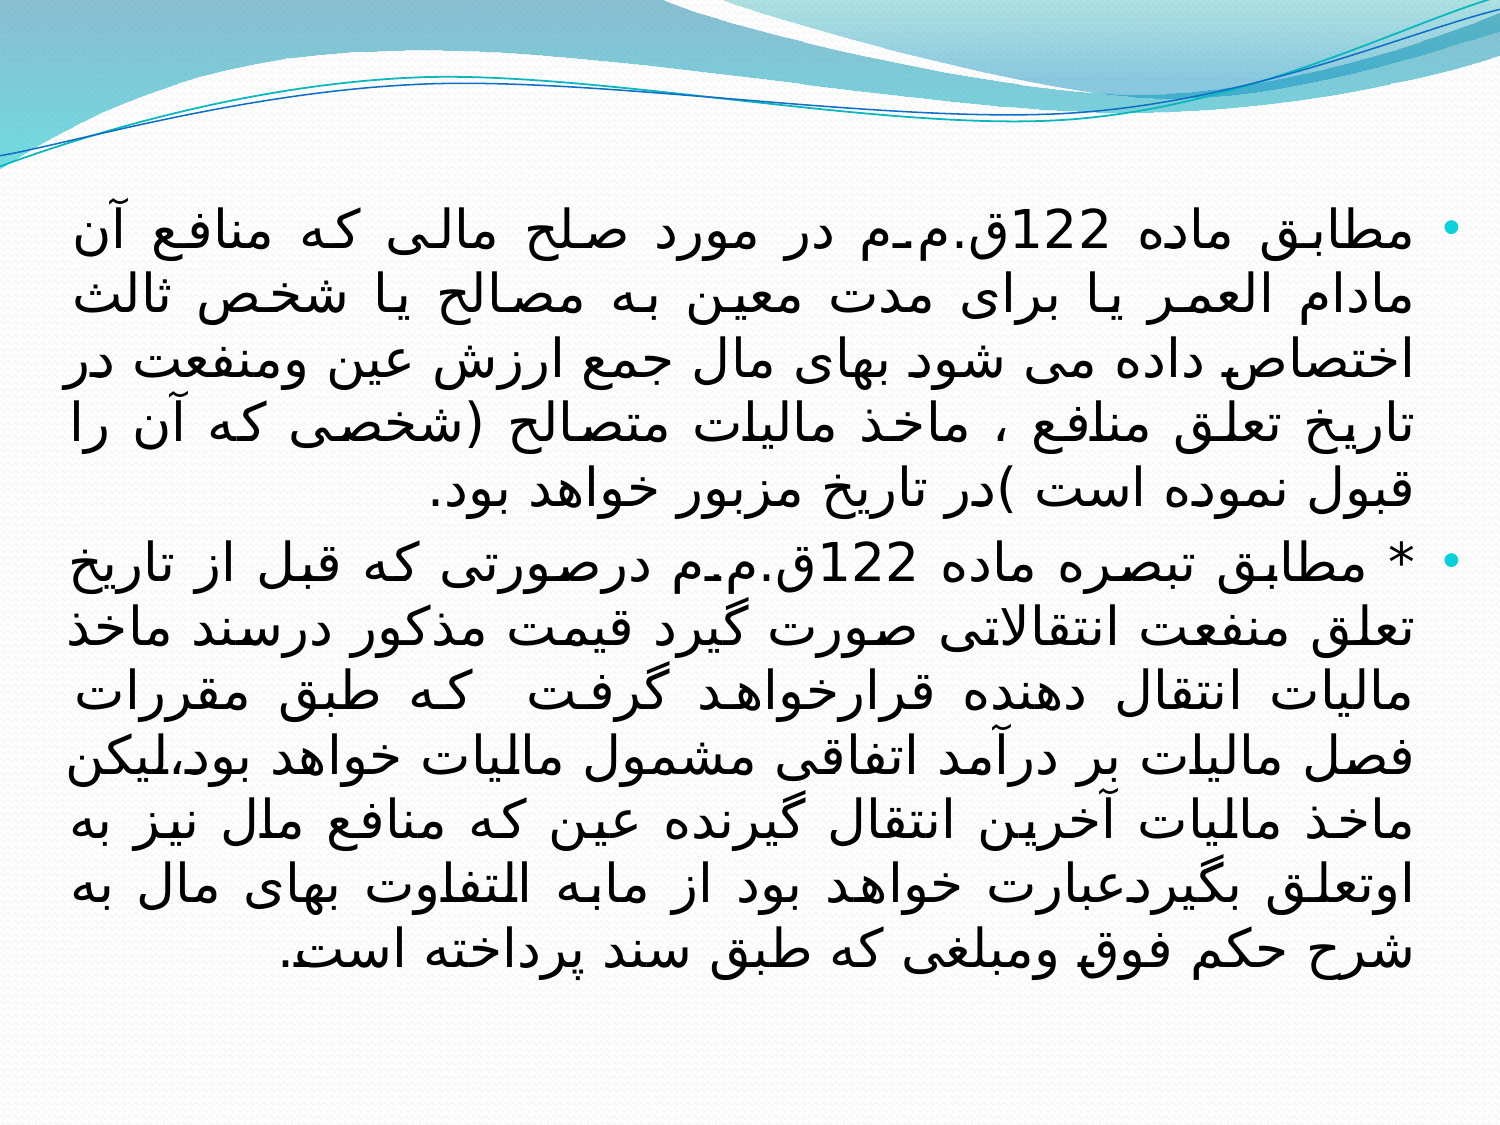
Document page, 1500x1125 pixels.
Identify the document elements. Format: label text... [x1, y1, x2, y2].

list مطابق ماده 122ق.م.م در مورد صلح مالی که منافع آن مادام العمر یا برای مدت معین به مصالح یا شخص ثالث اختصاص داده می شود بهای مال جمع ارزش عین ومنفعت در تاریخ تعلق منافع ، ماخذ مالیات متصالح (شخصی که آن را قبول نموده است )در تاریخ مزبور خواهد بود. * مطابق تبصره ماده 122ق.م.م درصورتی که قبل از تاریخ تعلق منفعت انتقالاتی صورت گیرد قیمت مذکور درسند ماخذ مالیات انتقال دهنده قرارخواهد گرفت که طبق مقررات فصل مالیات بر درآمد اتفاقی مشمول مالیات خواهد بود،لیکن ماخذ مالیات آخرین انتقال گیرنده عین که منافع مال نیز به اوتعلق بگیردعبارت خواهد بود از مابه التفاوت بهای مال به شرح حکم فوق ومبلغی که طبق سند پرداخته است. [50, 187, 1475, 998]
